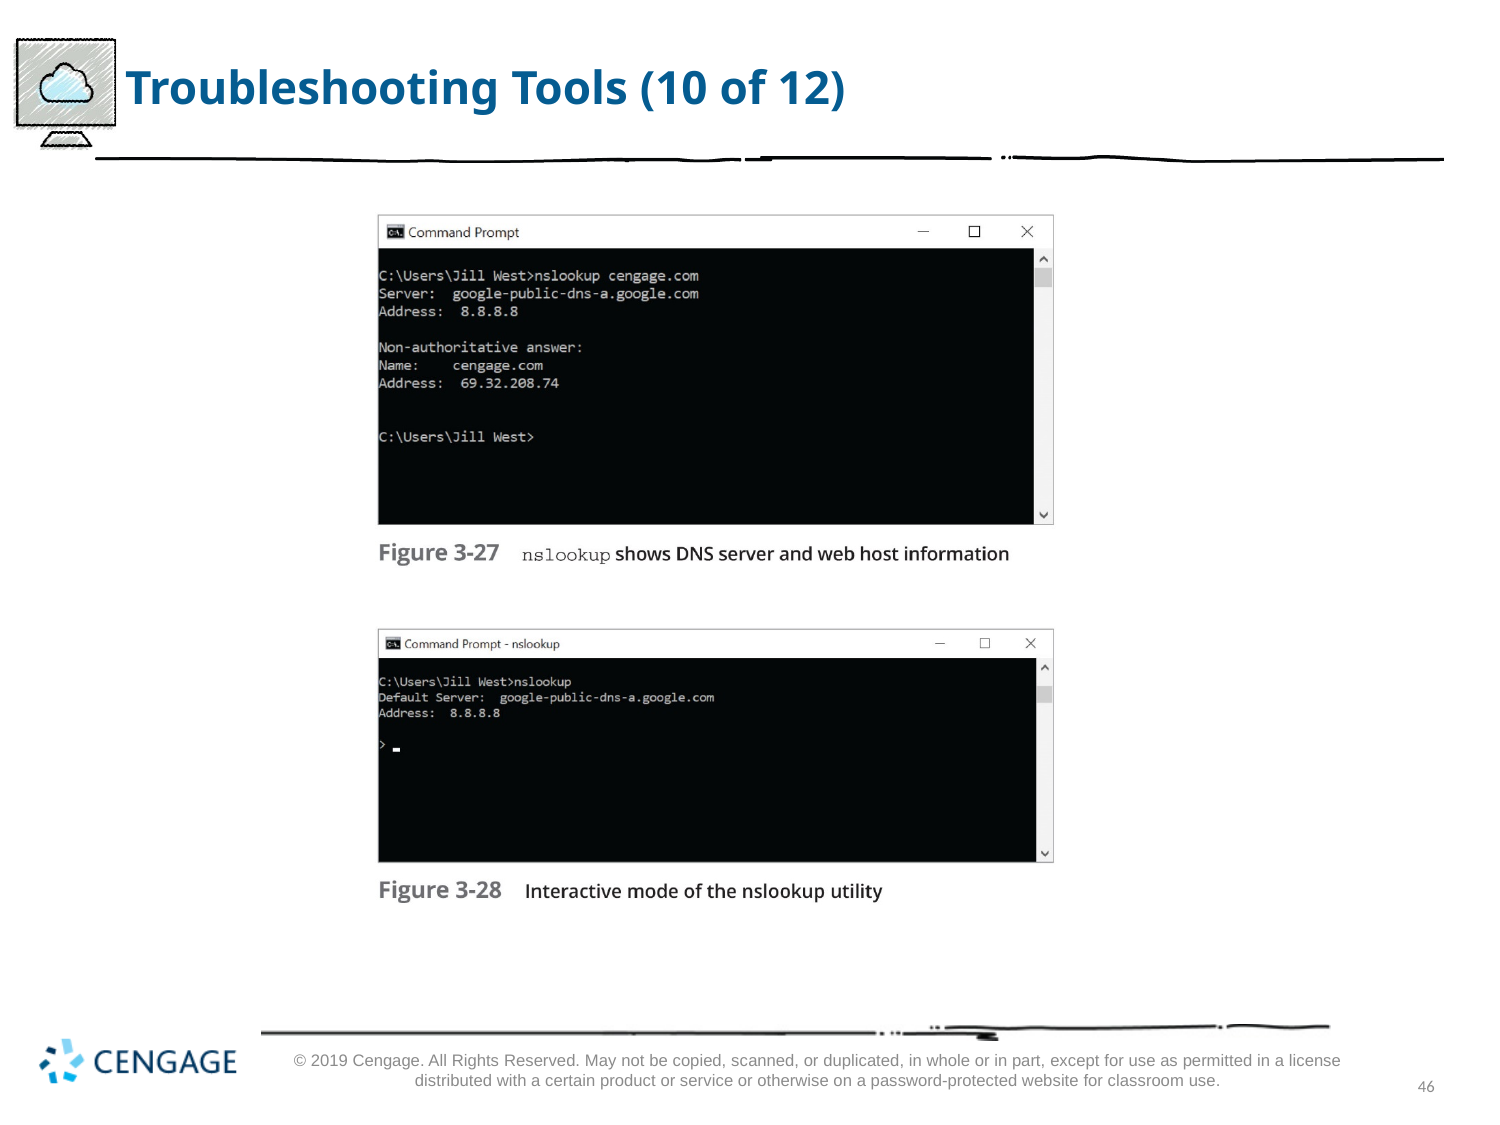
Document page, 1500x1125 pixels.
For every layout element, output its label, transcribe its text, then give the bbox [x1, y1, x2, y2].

picture [374, 626, 1056, 905]
picture [374, 212, 1056, 569]
picture [19, 1025, 249, 1096]
picture [261, 1024, 1331, 1041]
title Troubleshooting Tools (10 of 12) [125, 66, 1442, 116]
footer © 2019 Cengage. All Rights Reserved. May not be copied, scanned, or duplicated, in whole or in part, except for use as permitted in a license distributed with a certain product or service or otherwise on a password-protected website for classroom use. [262, 1050, 1375, 1091]
picture [95, 155, 1444, 163]
picture [13, 36, 117, 151]
